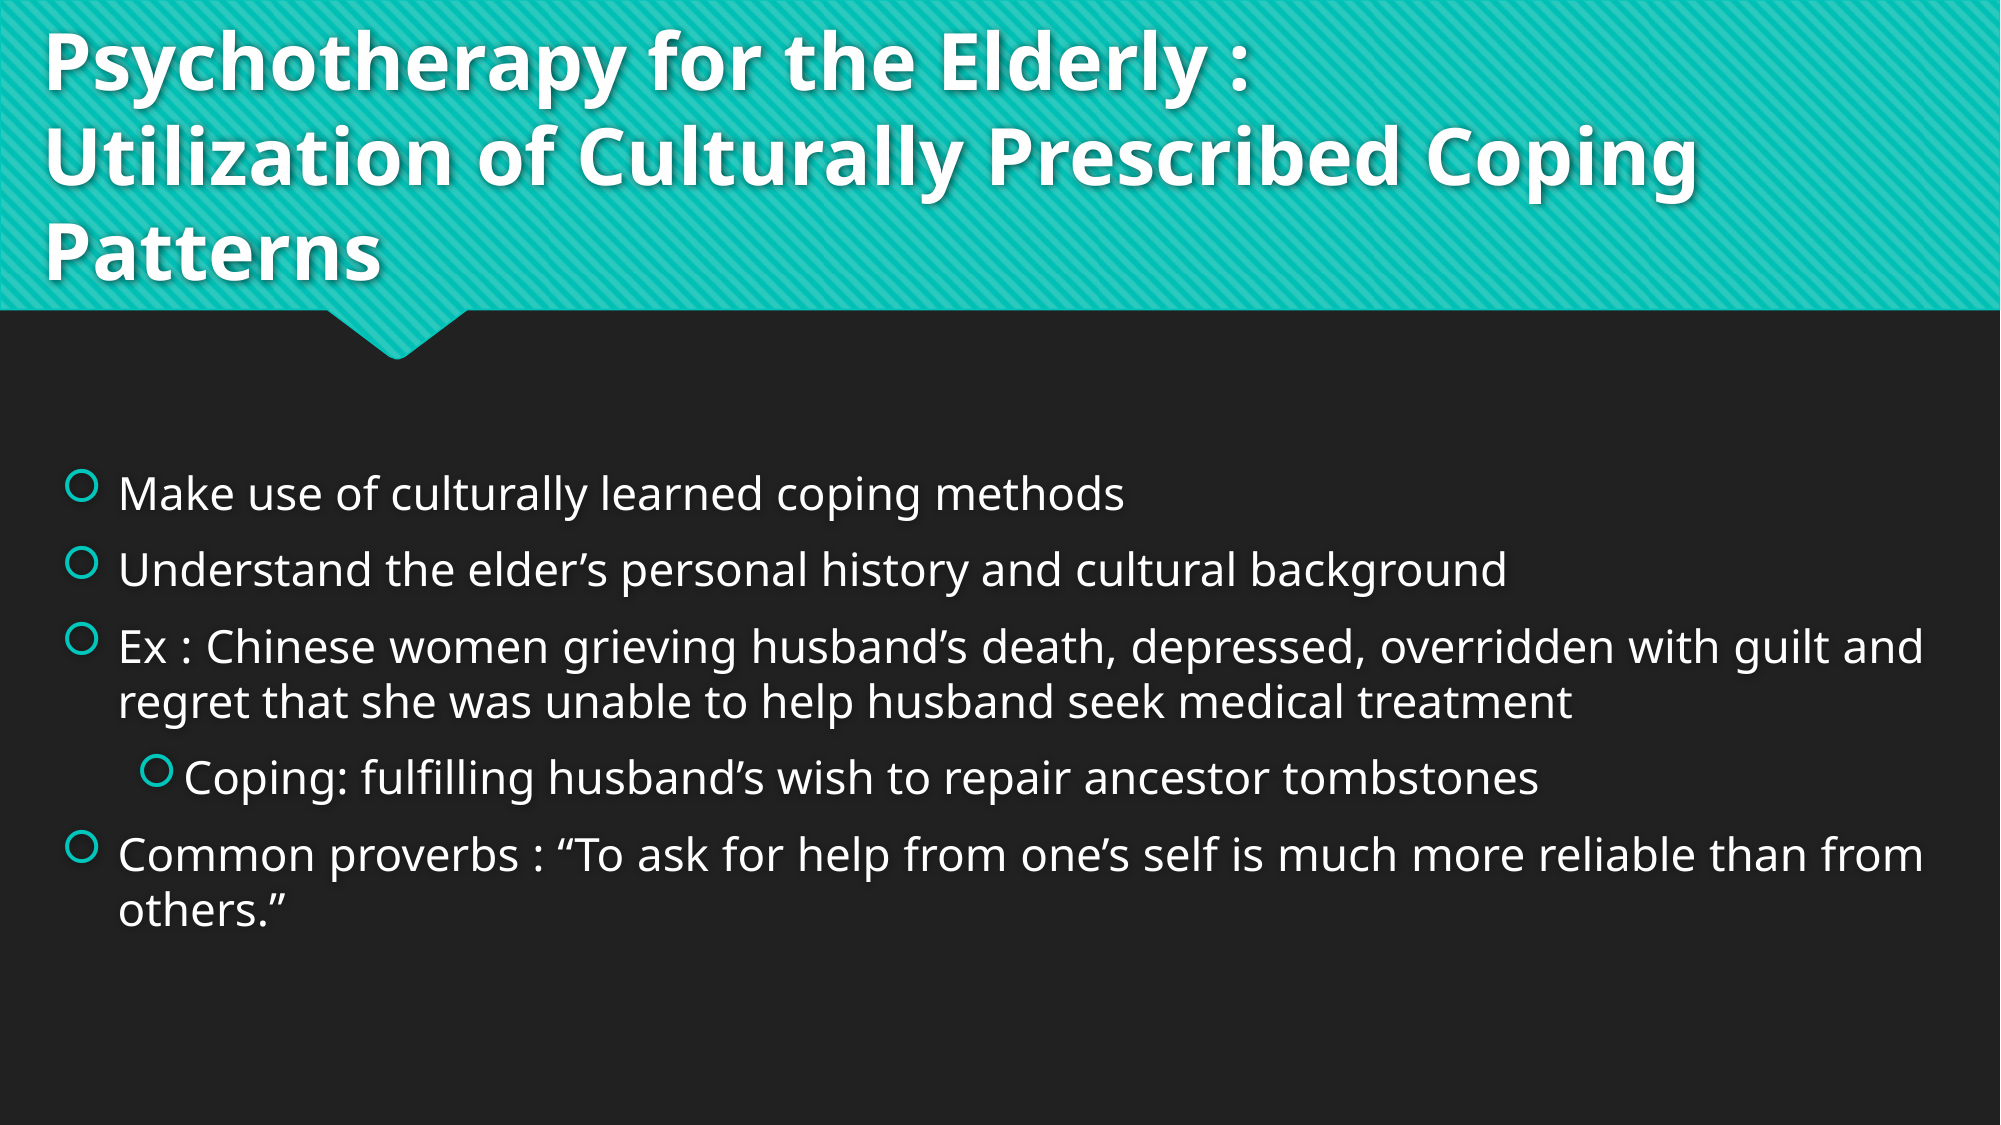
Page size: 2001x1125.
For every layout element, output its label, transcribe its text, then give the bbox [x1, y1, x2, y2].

title Psychotherapy for the Elderly : Utilization of Culturally Prescribed Coping Patterns [27, 73, 1980, 305]
list Make use of culturally learned coping methods Understand the elder’s personal history and cultural background Ex : Chinese women grieving husband’s death, depressed, overridden with guilt and regret that she was unable to help husband seek medical treatment Coping: fulfilling husband’s wish to repair ancestor tombstones Common proverbs : “To ask for help from one’s self is much more reliable than from others.” [46, 364, 1942, 1036]
